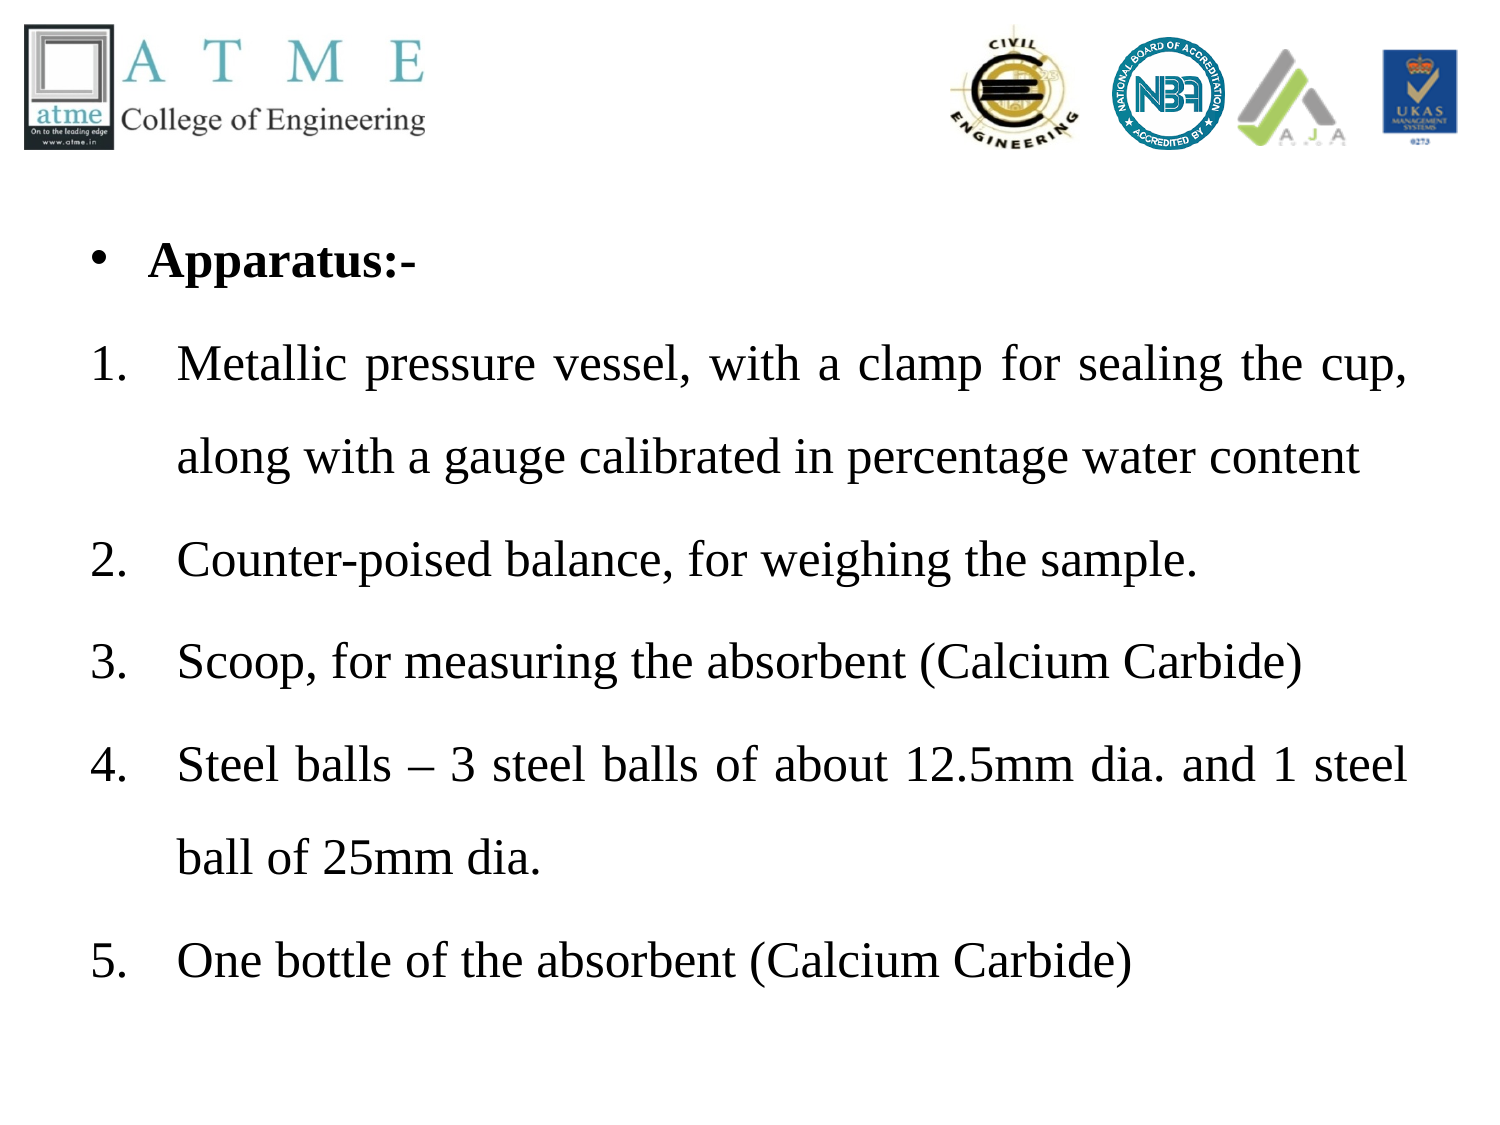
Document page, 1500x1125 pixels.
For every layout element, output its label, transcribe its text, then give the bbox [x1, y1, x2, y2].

picture [1112, 37, 1213, 150]
picture [950, 24, 1080, 150]
picture [1179, 37, 1225, 79]
picture [24, 24, 425, 150]
picture [1237, 49, 1458, 146]
list Apparatus:- Metallic pressure vessel, with a clamp for sealing the cup, along with a gauge calibrated in percentage water content Counter-poised balance, for weighing the sample. Scoop, for measuring the absorbent (Calcium Carbide) Steel balls – 3 steel balls of about 12.5mm dia. and 1 steel ball of 25mm dia. One bottle of the absorbent (Calcium Carbide) [75, 187, 1425, 1005]
picture [1184, 109, 1225, 150]
picture [1209, 103, 1218, 120]
